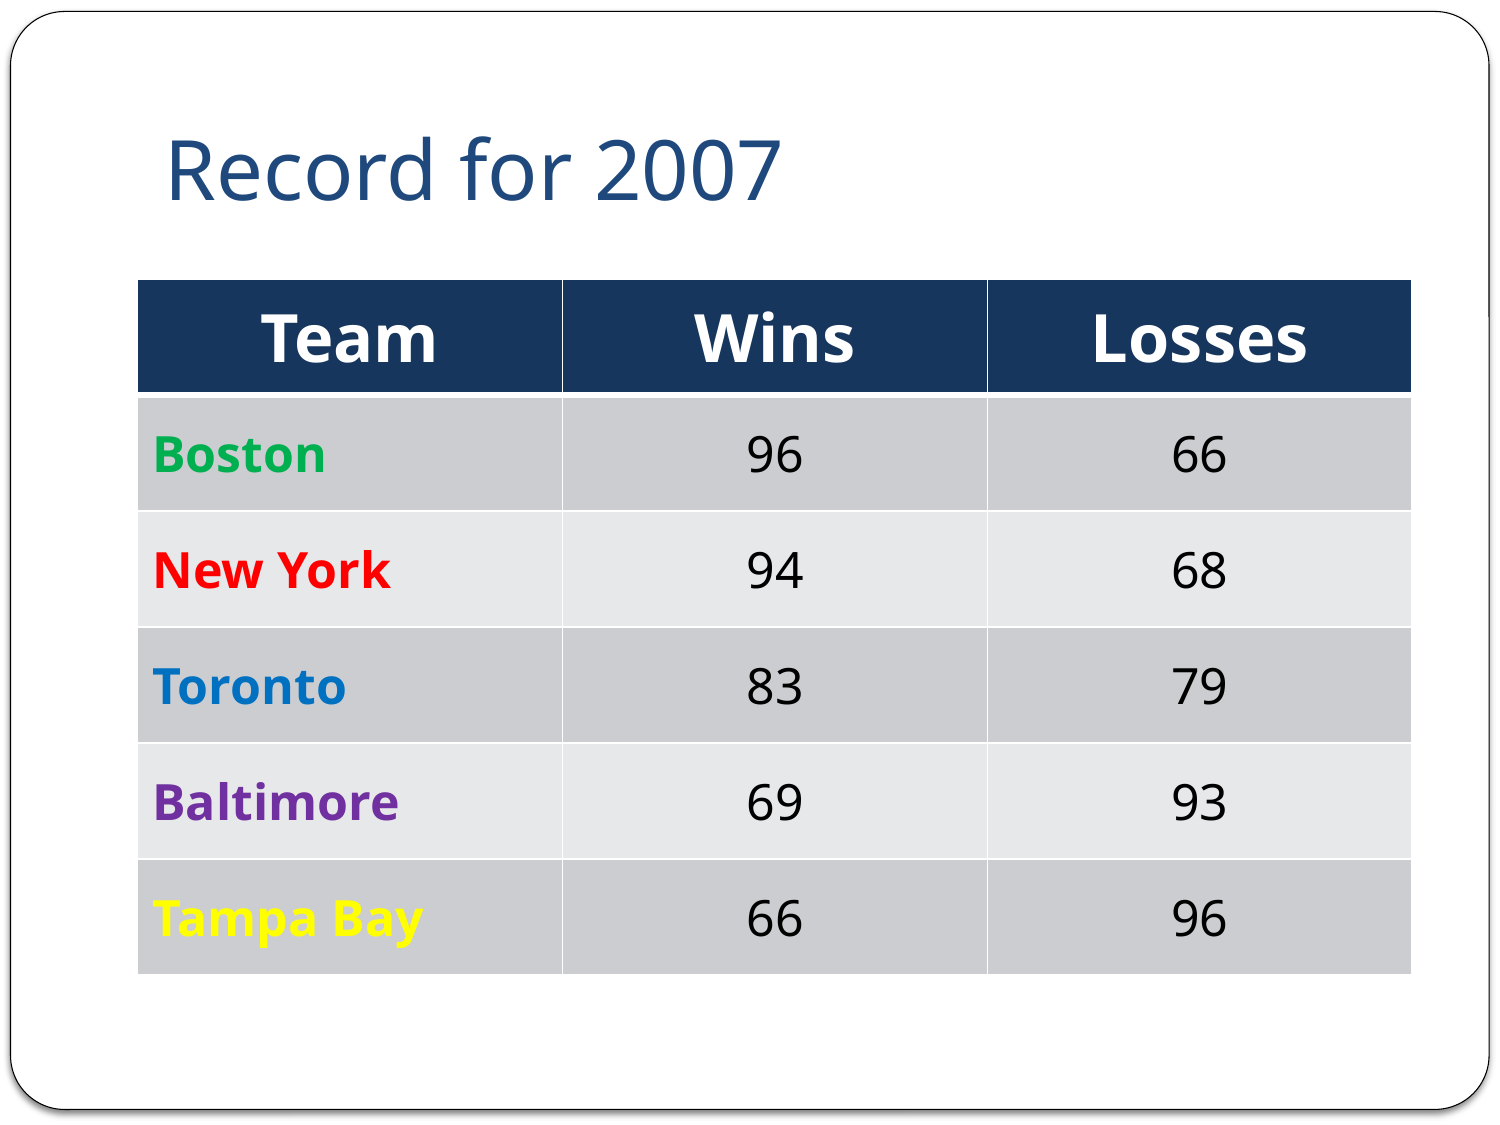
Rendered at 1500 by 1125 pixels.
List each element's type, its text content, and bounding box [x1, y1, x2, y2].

table_cell Tampa Bay [138, 860, 562, 974]
table_cell 96 [988, 860, 1411, 974]
table_cell Baltimore [138, 744, 562, 858]
table_cell 93 [988, 744, 1411, 858]
table_cell 79 [988, 628, 1411, 742]
table_cell 83 [563, 628, 987, 742]
table_cell 68 [988, 512, 1411, 626]
title Record for 2007 [150, 45, 1425, 233]
table_cell 66 [988, 398, 1411, 510]
table_header Team [138, 280, 562, 392]
table_header Losses [988, 280, 1411, 392]
table_header Wins [563, 280, 987, 392]
table_cell 69 [563, 744, 987, 858]
table_cell Boston [138, 398, 562, 510]
table_cell 66 [563, 860, 987, 974]
table_cell 96 [563, 398, 987, 510]
table_cell 94 [563, 512, 987, 626]
table_cell New York [138, 512, 562, 626]
table_cell Toronto [138, 628, 562, 742]
